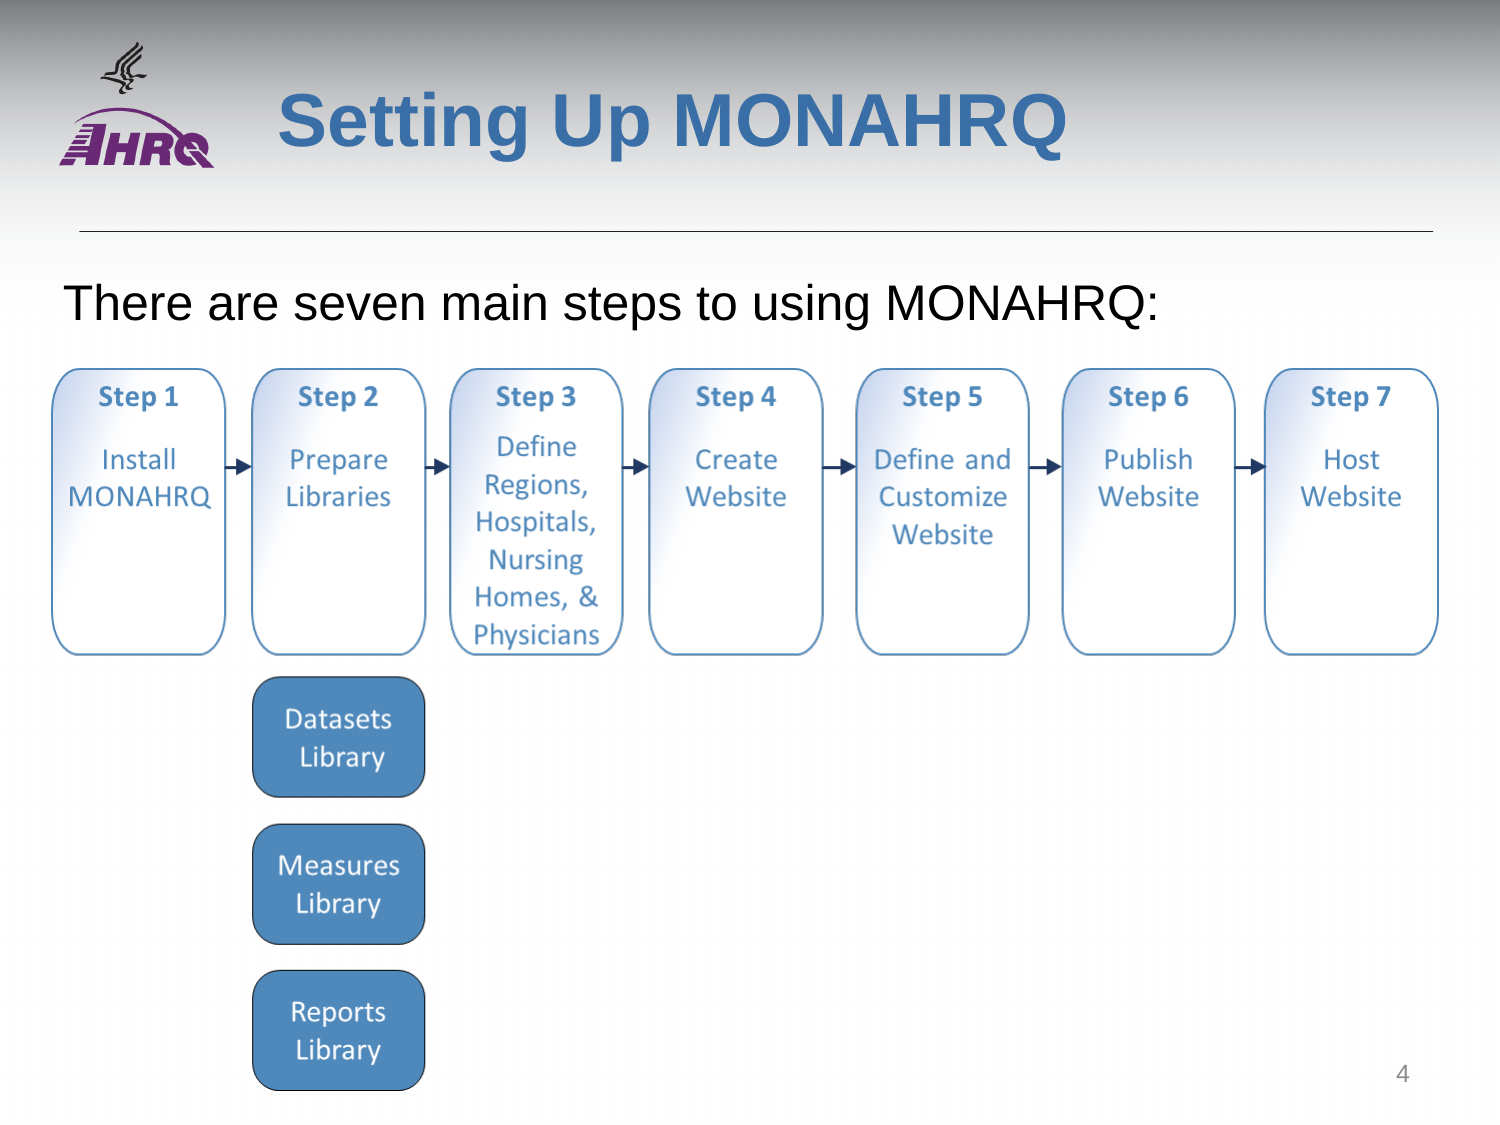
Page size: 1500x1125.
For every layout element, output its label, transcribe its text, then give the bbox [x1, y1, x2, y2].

title Setting Up MONAHRQ [262, 45, 1425, 188]
list There are seven main steps to using MONAHRQ: [47, 262, 1398, 350]
picture [0, 0, 1500, 1125]
